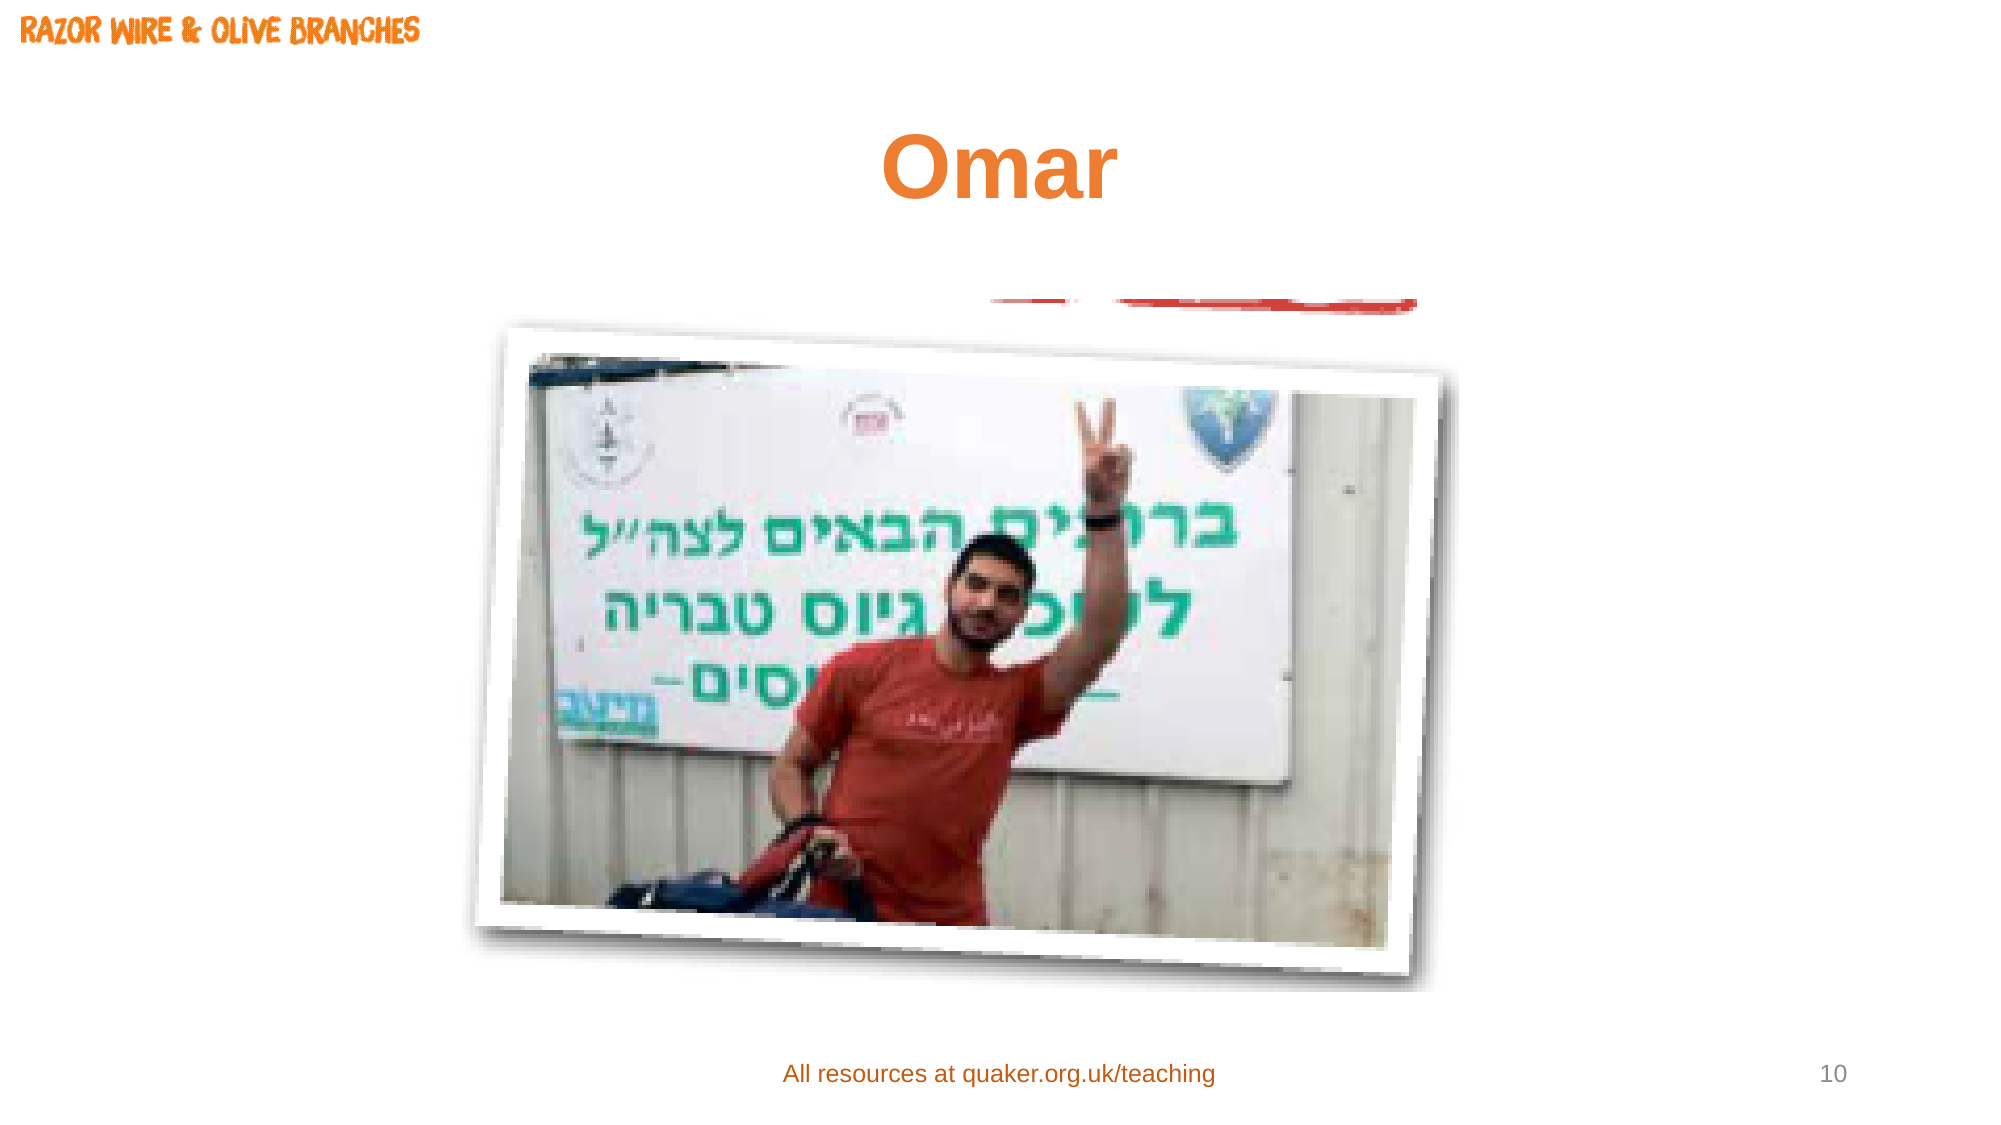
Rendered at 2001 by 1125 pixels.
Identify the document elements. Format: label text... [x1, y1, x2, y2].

title Omar [137, 59, 1863, 278]
footer All resources at quaker.org.uk/teaching [662, 1042, 1338, 1103]
picture [450, 299, 1459, 992]
slide_number 10 [1412, 1042, 1863, 1103]
